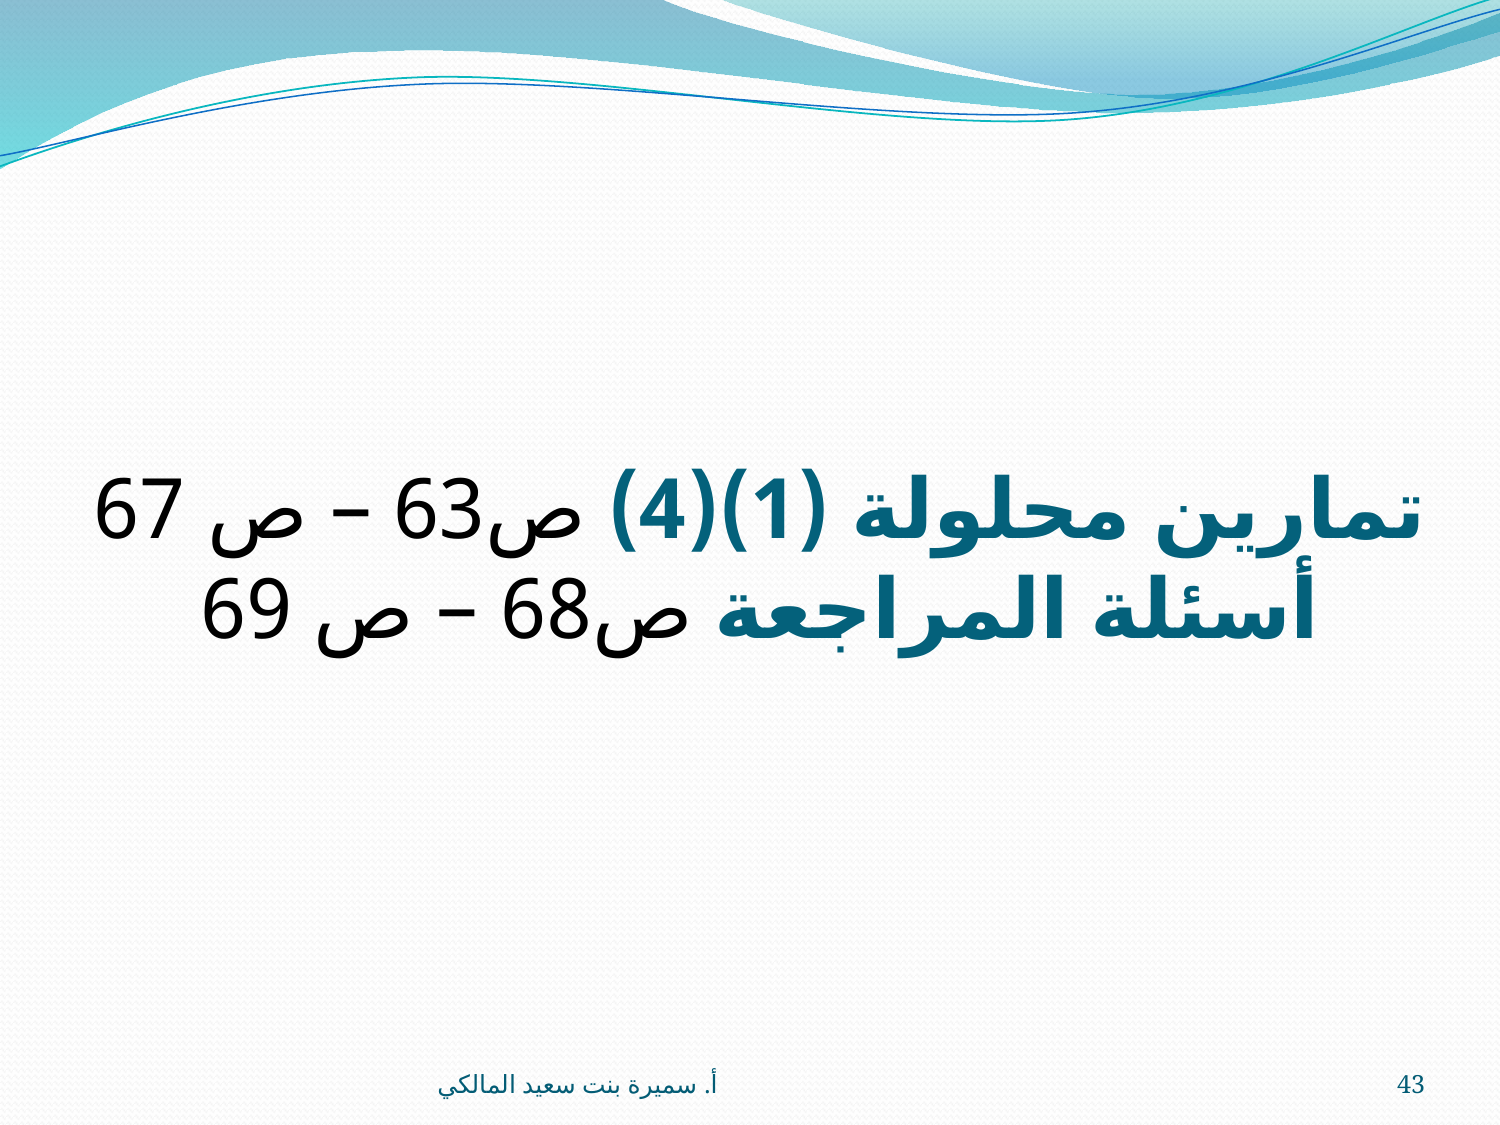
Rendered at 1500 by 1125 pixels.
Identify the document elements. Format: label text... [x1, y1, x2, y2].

title تمارين محلولة (1)(4) ص63 – ص 67 أسئلة المراجعة ص68 – ص 69 [85, 420, 1436, 656]
slide_number 43 [1299, 1042, 1425, 1103]
footer أ. سميرة بنت سعيد المالكي [437, 1042, 988, 1103]
